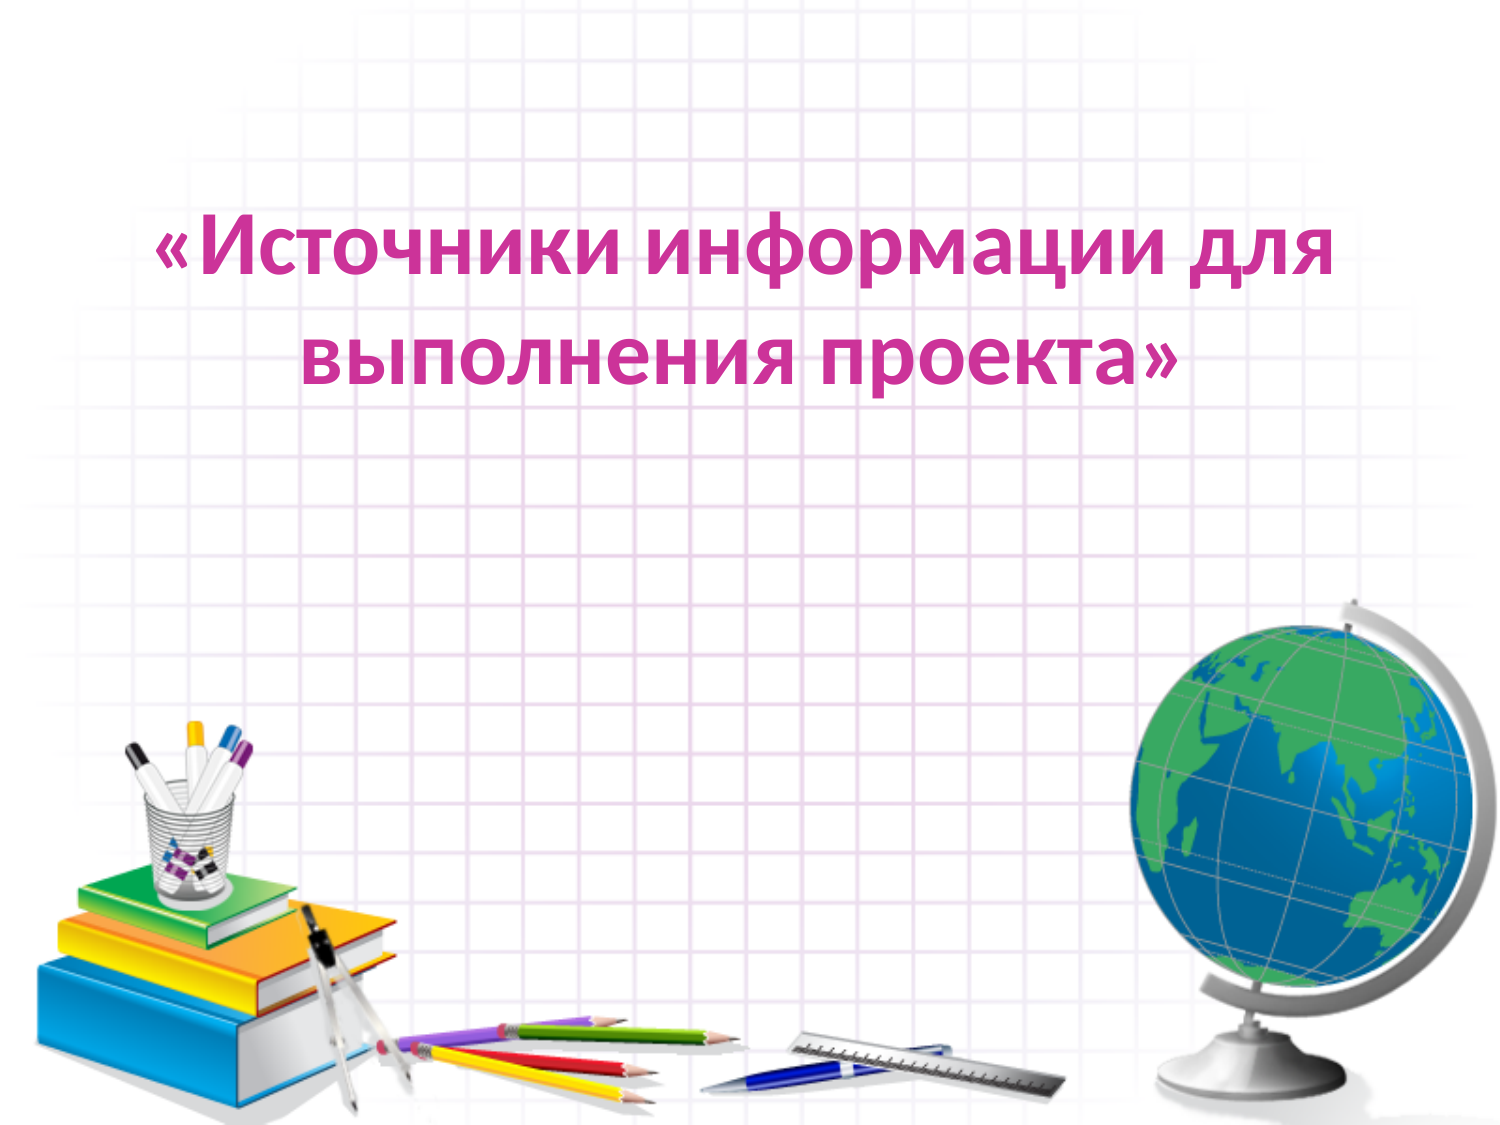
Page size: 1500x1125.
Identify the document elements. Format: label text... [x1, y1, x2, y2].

text_box «Источники информации для выполнения проекта» [46, 70, 1442, 516]
picture [0, 0, 1500, 1125]
